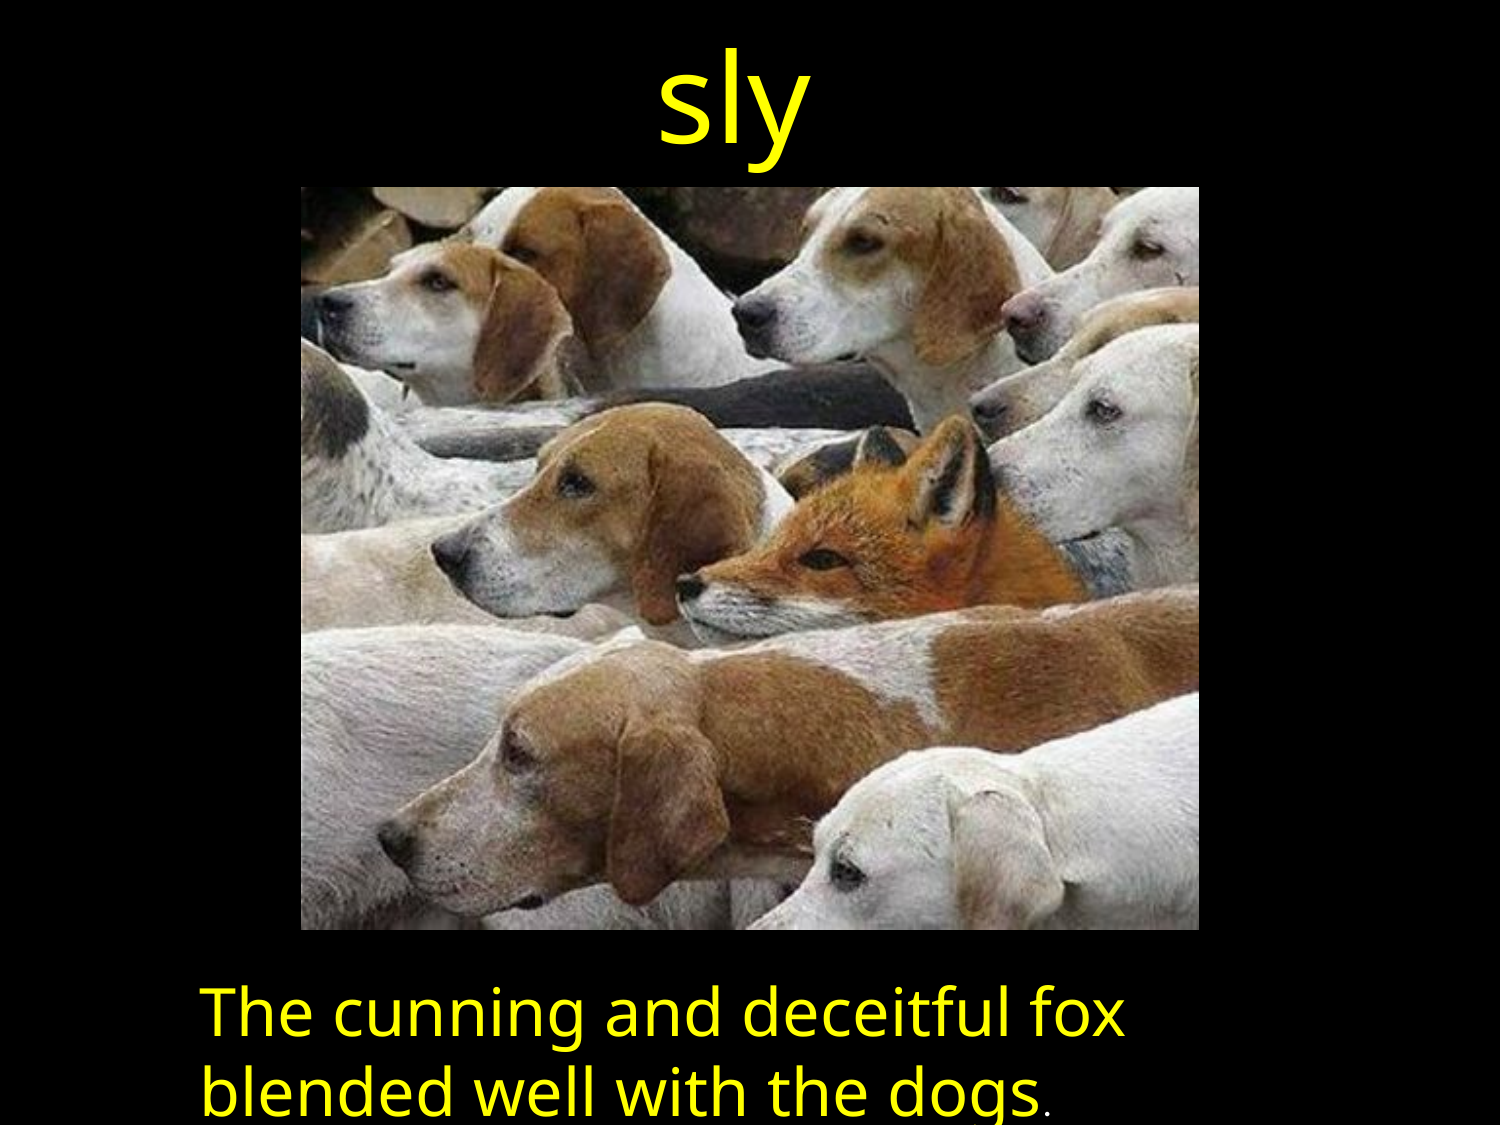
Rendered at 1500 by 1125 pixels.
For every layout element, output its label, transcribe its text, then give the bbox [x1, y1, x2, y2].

title sly [75, 0, 1425, 186]
text_box The cunning and deceitful fox blended well with the dogs. [184, 962, 1377, 1125]
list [74, 187, 1426, 931]
